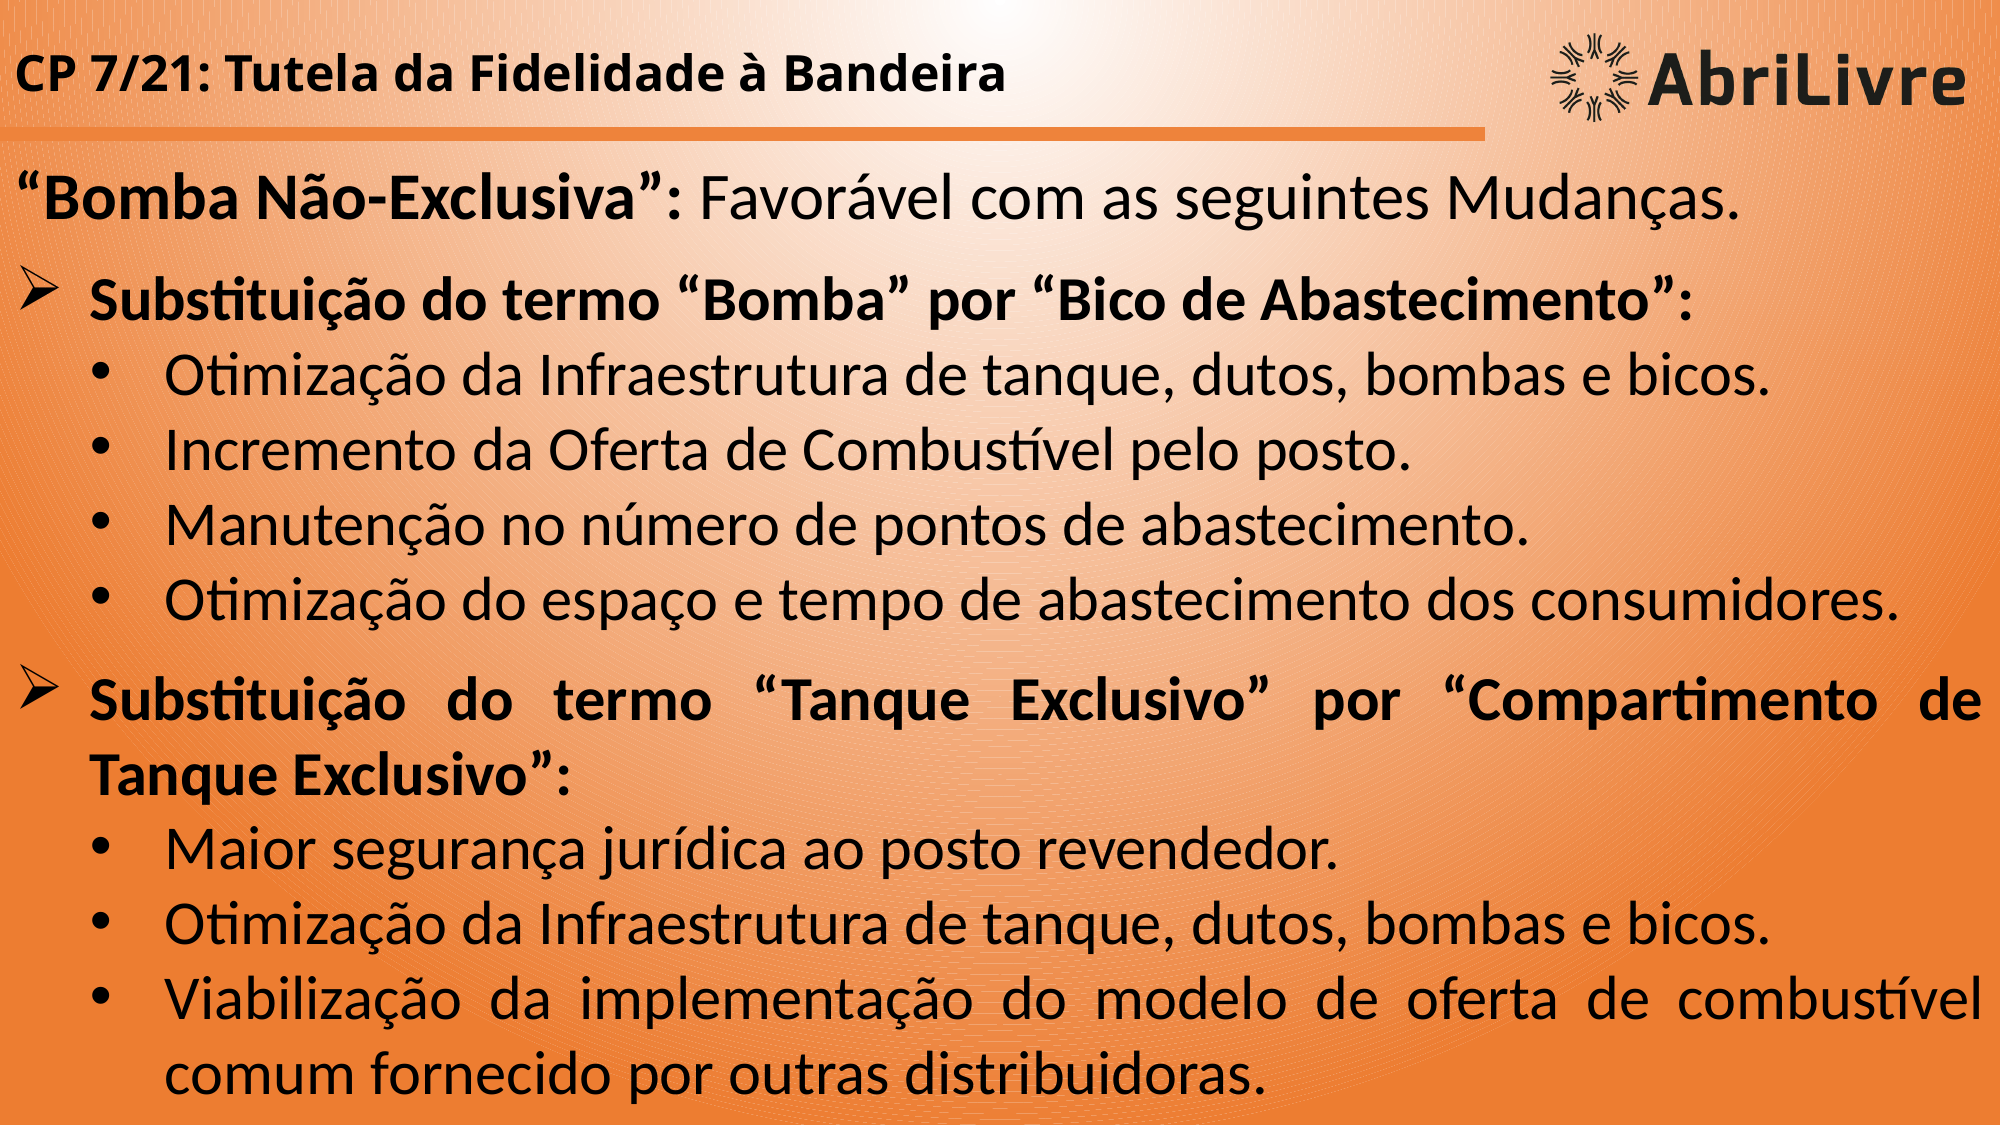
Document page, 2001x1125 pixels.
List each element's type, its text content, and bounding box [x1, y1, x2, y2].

picture [1550, 33, 1971, 125]
text_box “Bomba Não-Exclusiva”: Favorável com as seguintes Mudanças. Substituição do termo “Bomba” por “Bico de Abastecimento”: Otimização da Infraestrutura de tanque, dutos, bombas e bicos. Incremento da Oferta de Combustível pelo posto. Manutenção no número de pontos de abastecimento. Otimização do espaço e tempo de abastecimento dos consumidores. Substituição do termo “Tanque Exclusivo” por “Compartimento de Tanque Exclusivo”: Maior segurança jurídica ao posto revendedor. Otimização da Infraestrutura de tanque, dutos, bombas e bicos. Viabilização da implementação do modelo de oferta de combustível comum fornecido por outras distribuidoras. [0, 145, 2000, 1115]
text_box CP 7/21: Tutela da Fidelidade à Bandeira [0, 33, 1558, 145]
